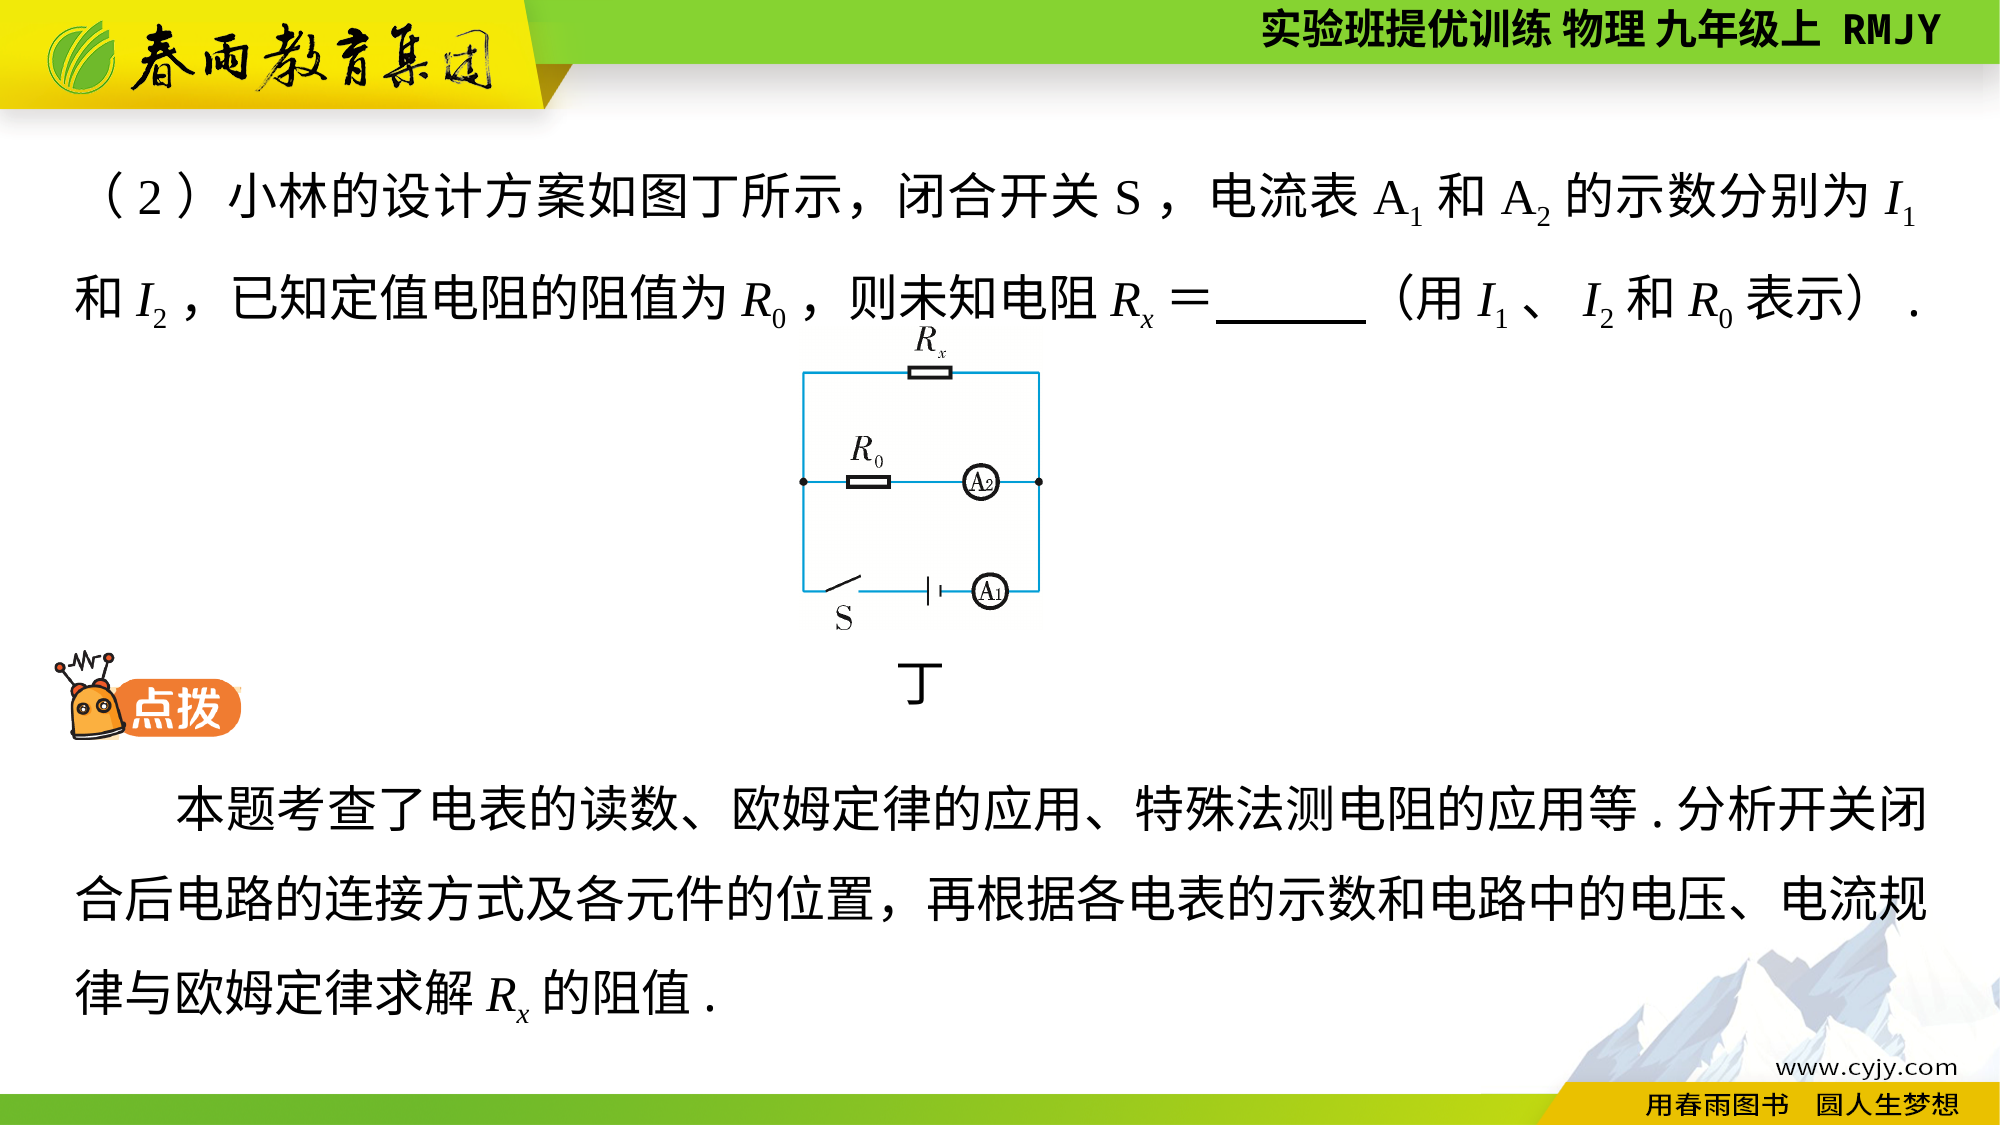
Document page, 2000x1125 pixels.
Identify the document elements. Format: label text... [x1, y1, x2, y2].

list （2）小林的设计方案如图丁所示，闭合开关S，电流表A1和A2的示数分别为I1和I2，已知定值电阻的阻值为R0，则未知电阻Rx＝ （用I1、I2和R0表示）. [59, 122, 1944, 308]
text_box 本题考查了电表的读数、欧姆定律的应用、特殊法测电阻的应用等.分析开关闭合后电路的连接方式及各元件的位置，再根据各电表的示数和电路中的电压、电流规律与欧姆定律求解Rx的阻值. [59, 739, 1944, 1037]
text_box 丁 [881, 638, 961, 719]
picture [0, 0, 2000, 1125]
